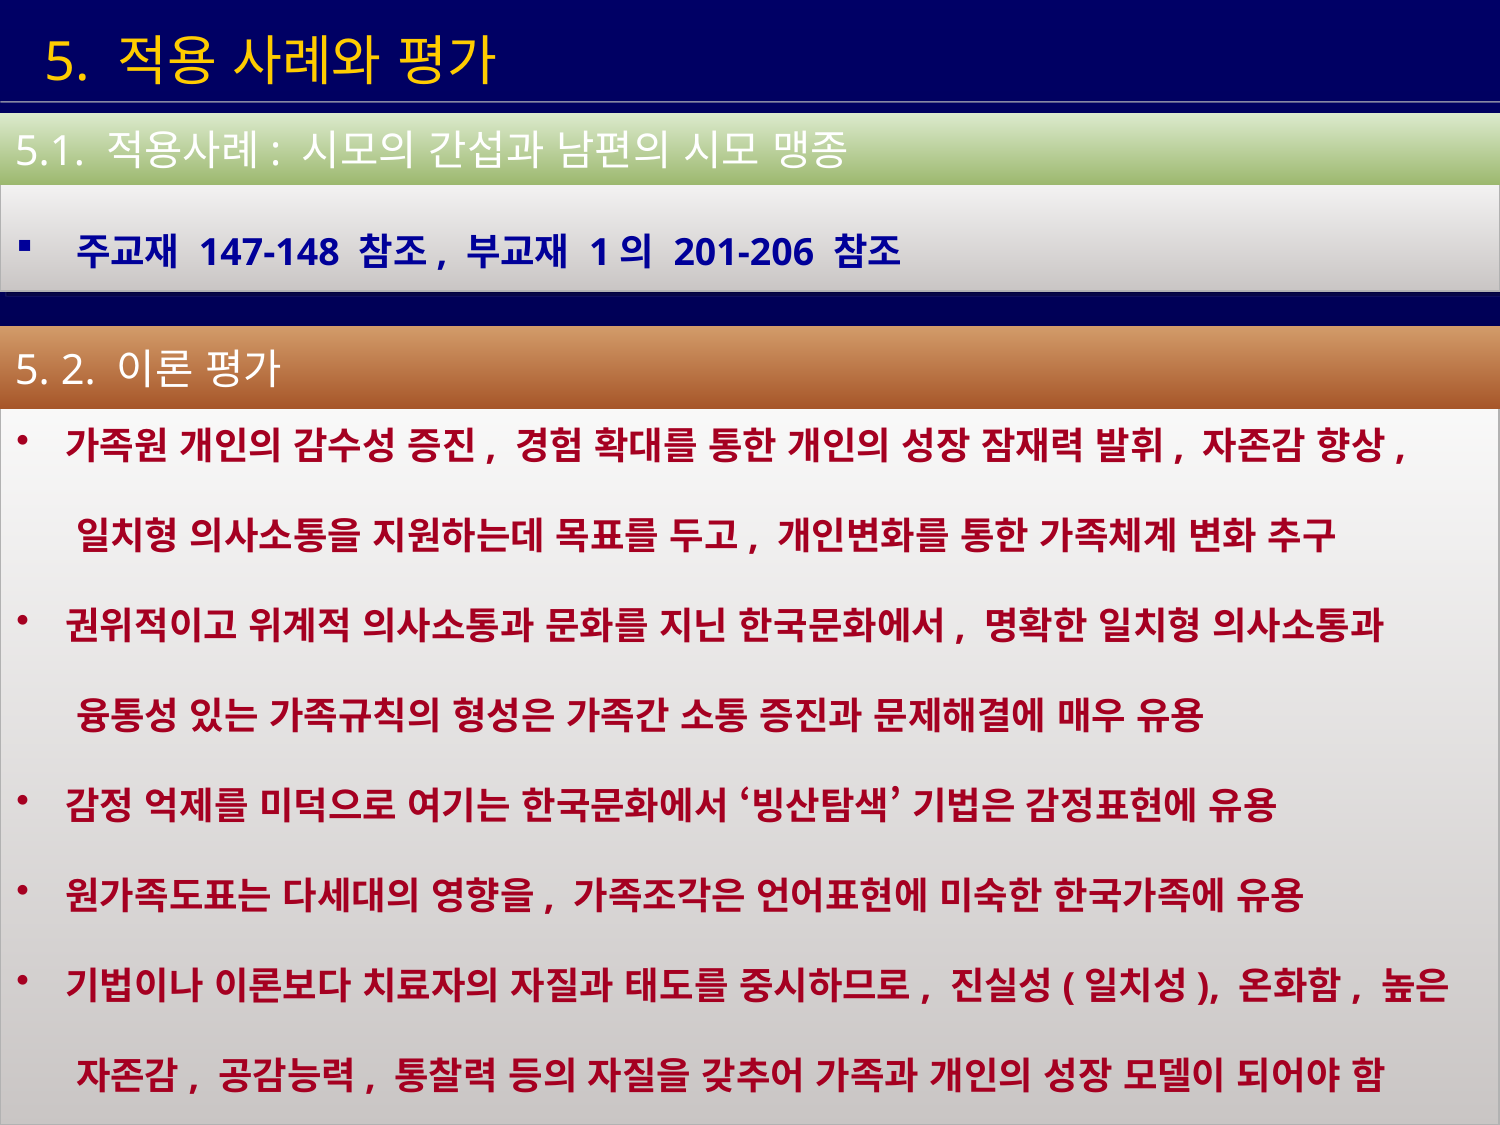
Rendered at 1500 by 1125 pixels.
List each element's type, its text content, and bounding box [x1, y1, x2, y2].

text_box 5. 2. 이론 평가 [0, 326, 1500, 409]
text_box 5. 적용 사례와 평가 [29, 19, 513, 99]
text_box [0, 113, 1500, 291]
text_box 가족원 개인의 감수성 증진, 경험 확대를 통한 개인의 성장 잠재력 발휘, 자존감 향상, 일치형 의사소통을 지원하는데 목표를 두고, 개인변화를 통한 가족체계 변화 추구 권위적이고 위계적 의사소통과 문화를 지닌 한국문화에서, 명확한 일치형 의사소통과 융통성 있는 가족규칙의 형성은 가족간 소통 증진과 문제해결에 매우 유용 감정 억제를 미덕으로 여기는 한국문화에서 ‘빙산탐색’ 기법은 감정표현에 유용 원가족도표는 다세대의 영향을, 가족조각은 언어표현에 미숙한 한국가족에 유용 기법이나 이론보다 치료자의 자질과 태도를 중시하므로, 진실성(일치성), 온화함, 높은 자존감, 공감능력, 통찰력 등의 자질을 갖추어 가족과 개인의 성장 모델이 되어야 함 [0, 409, 1500, 1125]
